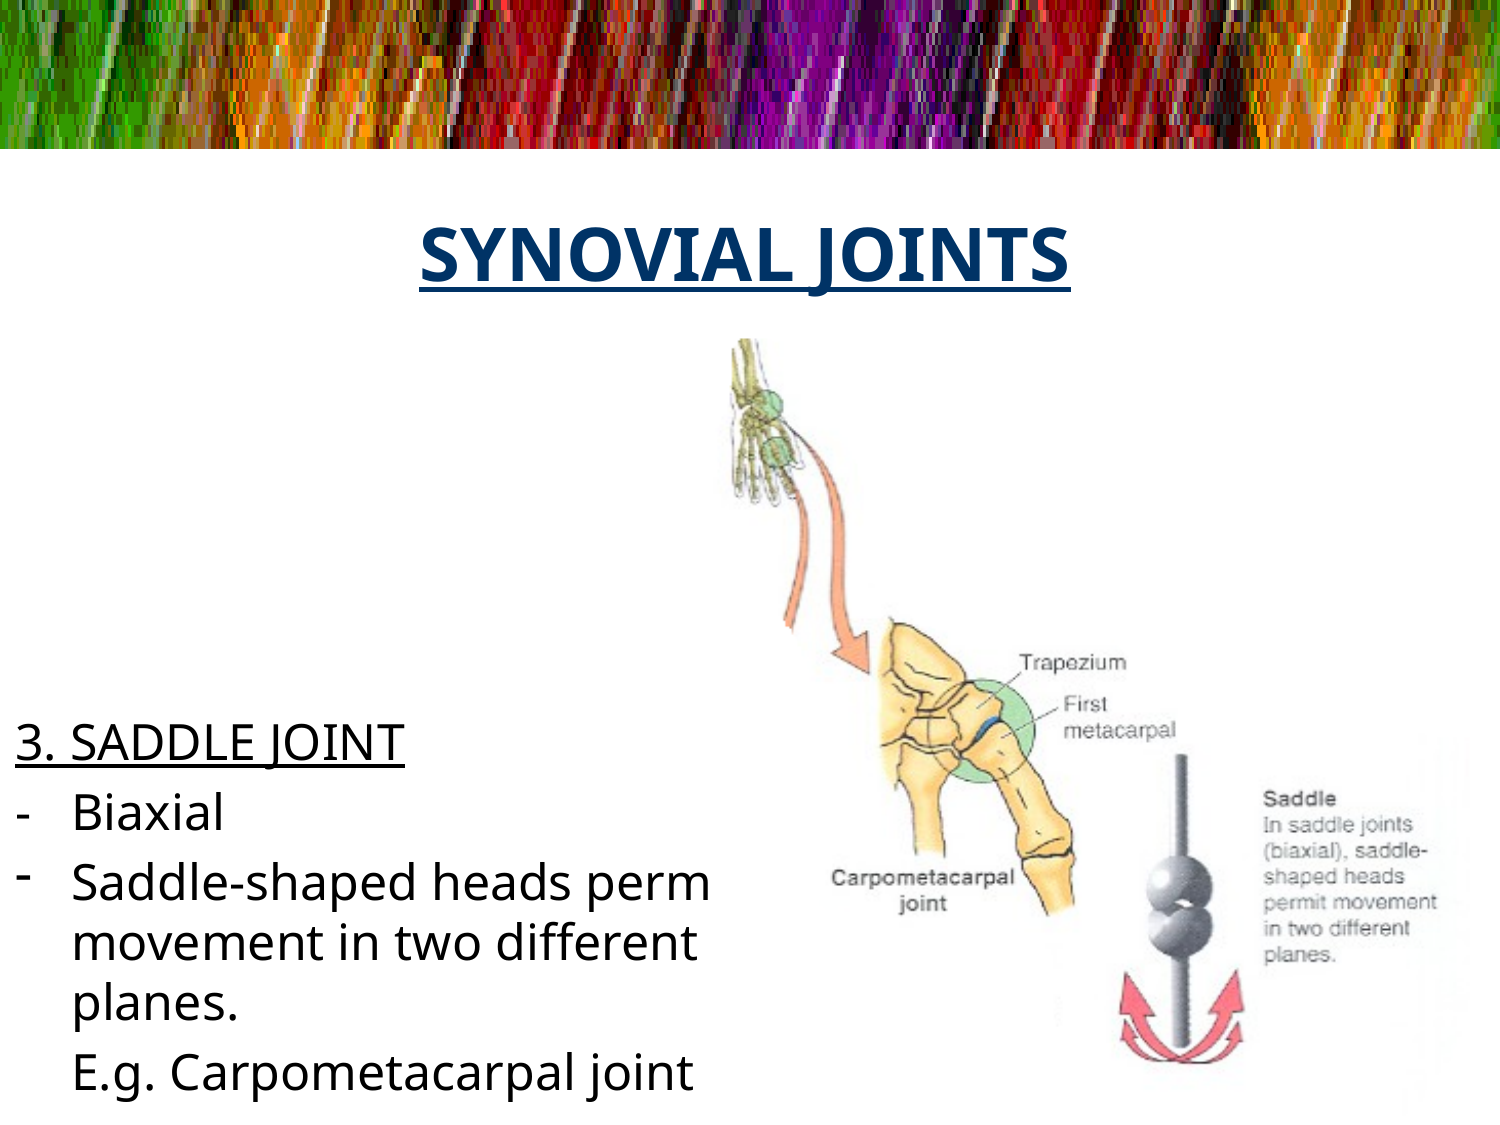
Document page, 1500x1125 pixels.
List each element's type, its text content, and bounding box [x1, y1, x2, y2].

picture [712, 337, 1500, 1125]
picture [0, 0, 1500, 149]
title SYNOVIAL JOINTS [70, 198, 1421, 305]
list 3. SADDLE JOINT - Biaxial Saddle-shaped heads permit movement in two different planes. E.g. Carpometacarpal joint [0, 702, 707, 1060]
